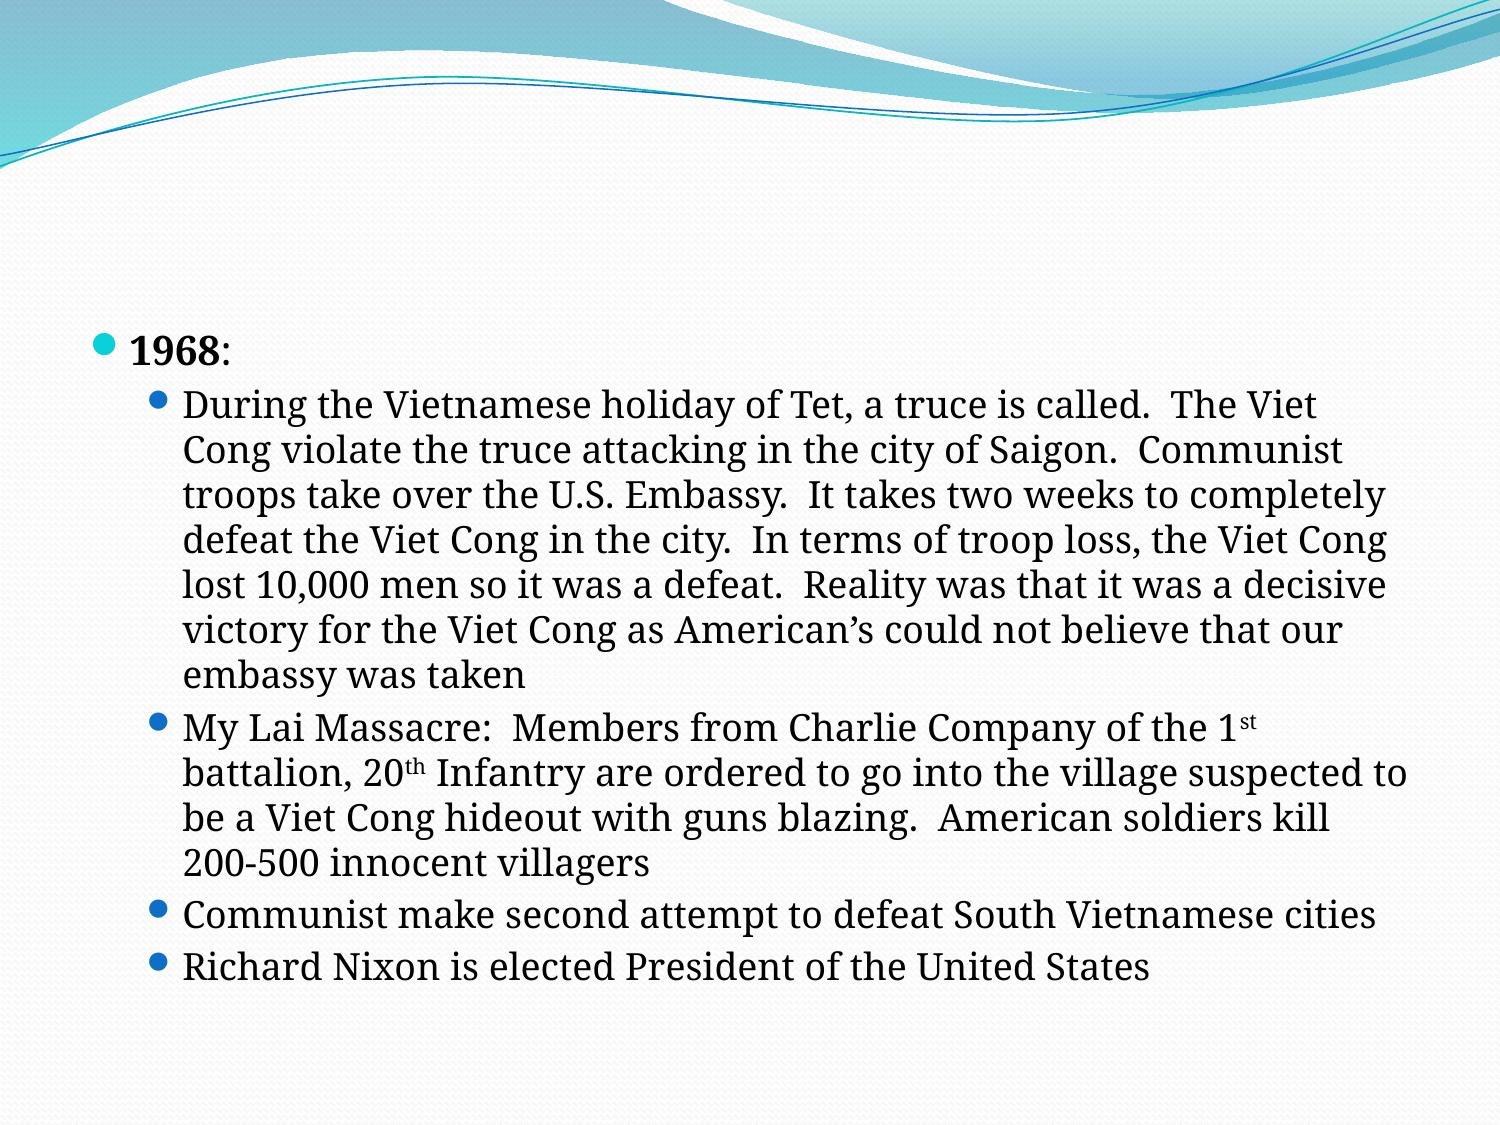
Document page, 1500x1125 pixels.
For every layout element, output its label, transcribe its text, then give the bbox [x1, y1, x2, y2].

list 1968: During the Vietnamese holiday of Tet, a truce is called. The Viet Cong violate the truce attacking in the city of Saigon. Communist troops take over the U.S. Embassy. It takes two weeks to completely defeat the Viet Cong in the city. In terms of troop loss, the Viet Cong lost 10,000 men so it was a defeat. Reality was that it was a decisive victory for the Viet Cong as American’s could not believe that our embassy was taken My Lai Massacre: Members from Charlie Company of the 1st battalion, 20th Infantry are ordered to go into the village suspected to be a Viet Cong hideout with guns blazing. American soldiers kill 200-500 innocent villagers Communist make second attempt to defeat South Vietnamese cities Richard Nixon is elected President of the United States [75, 317, 1425, 1038]
